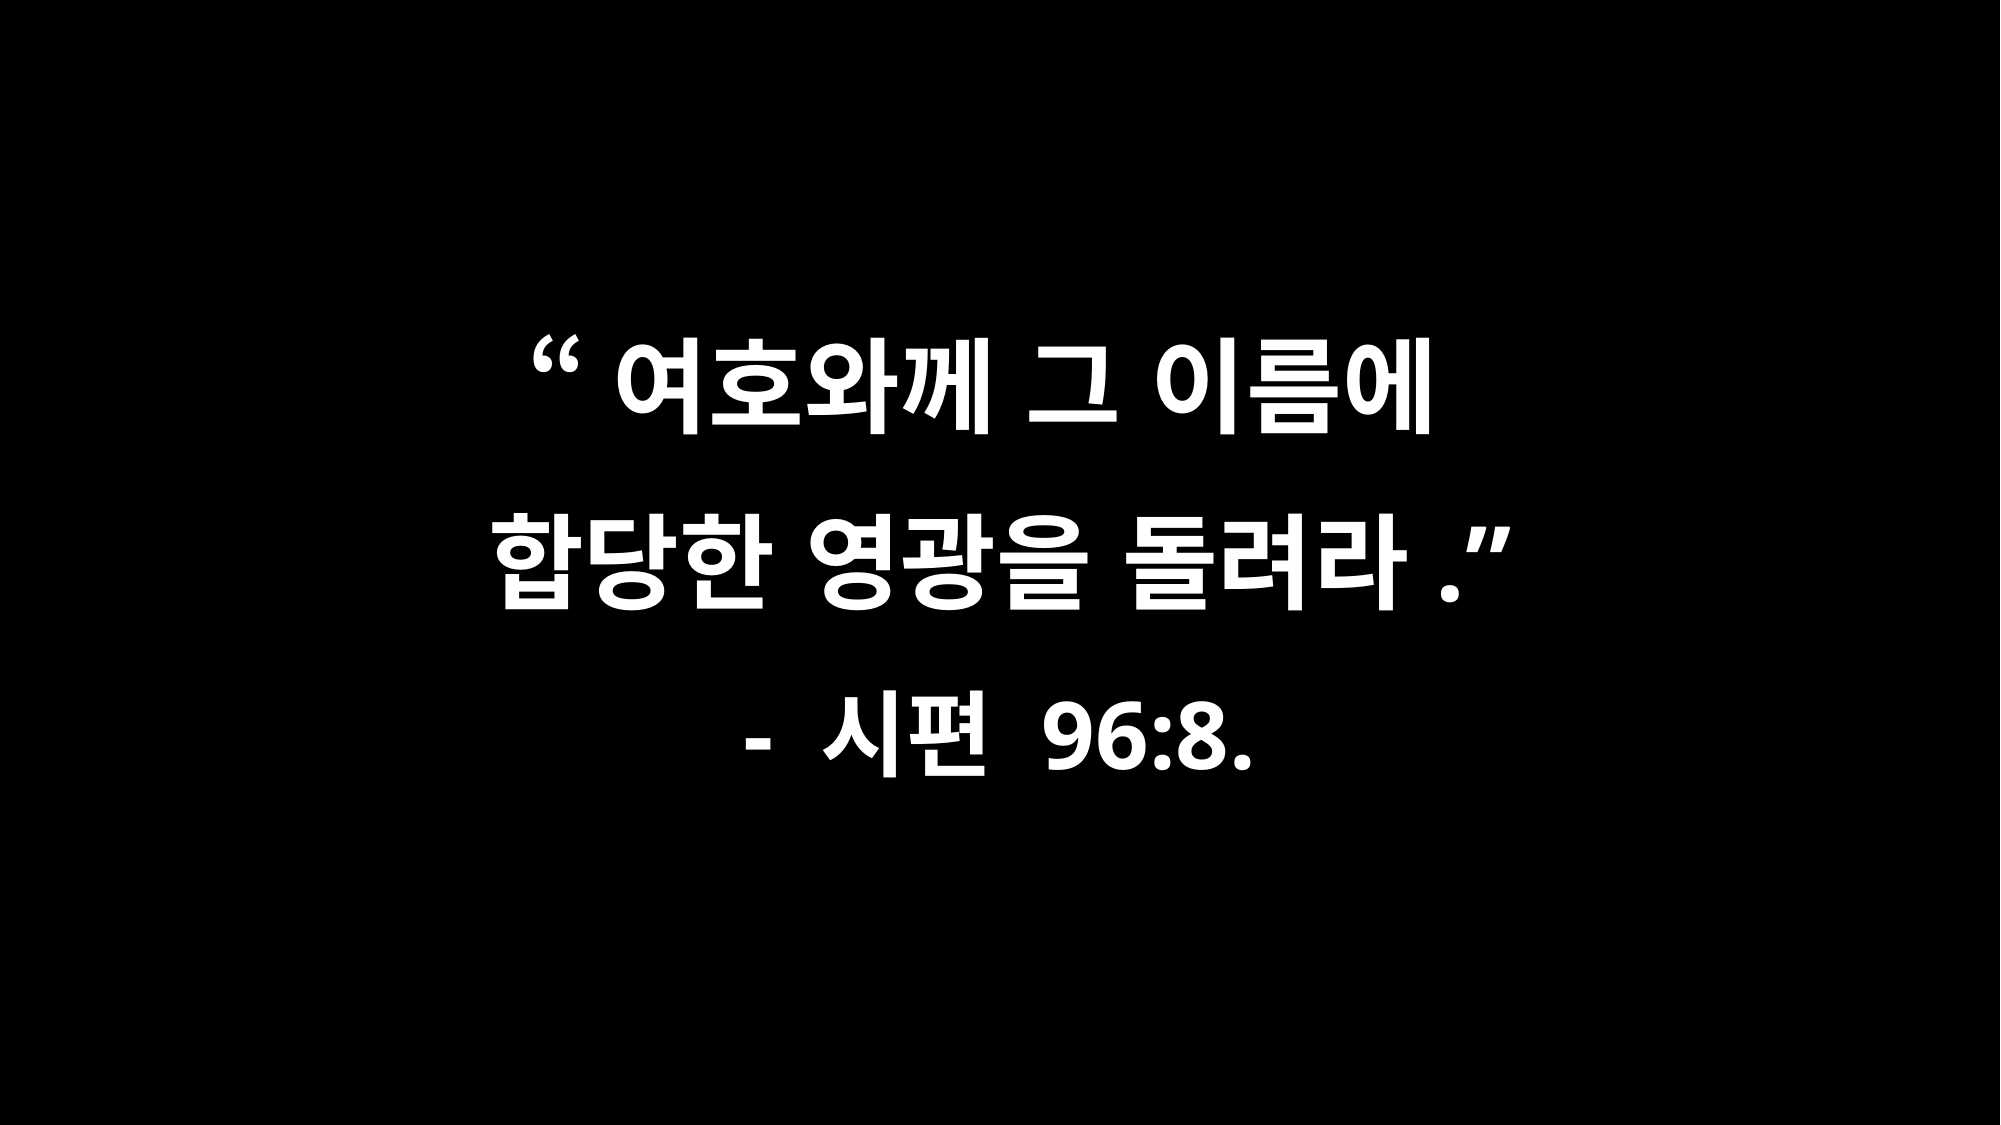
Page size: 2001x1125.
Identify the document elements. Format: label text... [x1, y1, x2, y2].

list “여호와께 그 이름에’ 합당한 영광을 돌려라.” - 시편 96:8. [137, 137, 1863, 988]
